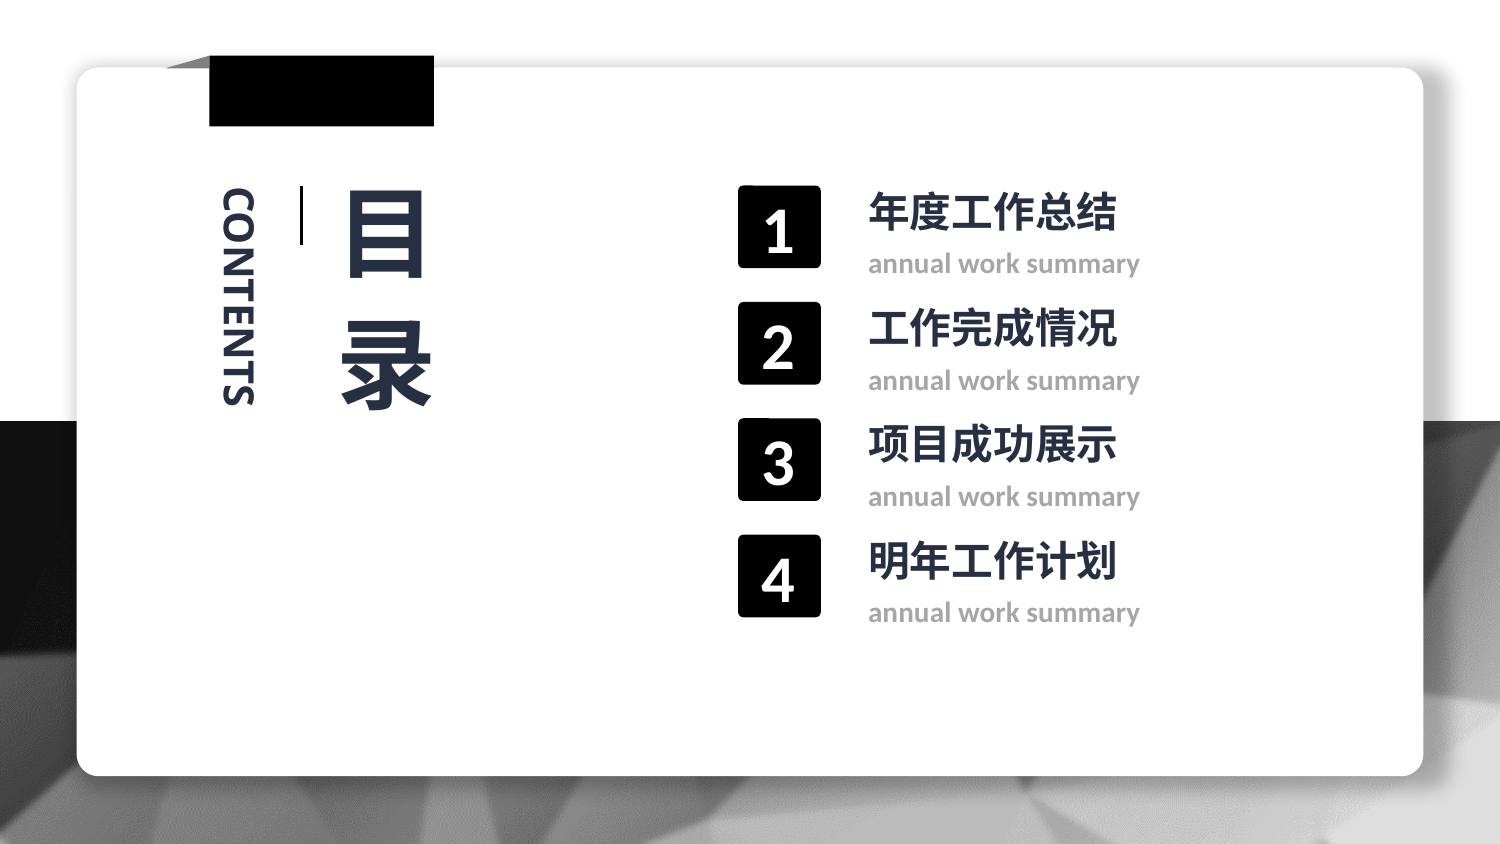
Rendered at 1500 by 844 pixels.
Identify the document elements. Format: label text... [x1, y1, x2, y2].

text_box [737, 301, 1164, 397]
text_box [207, 54, 436, 129]
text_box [737, 185, 1164, 281]
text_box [737, 534, 1164, 630]
text_box CONTENTS [215, 185, 266, 420]
text_box 目 [336, 170, 446, 291]
text_box [163, 53, 212, 71]
text_box [74, 65, 1426, 420]
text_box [737, 418, 1164, 513]
picture [0, 421, 1500, 844]
text_box 录 [336, 301, 446, 420]
